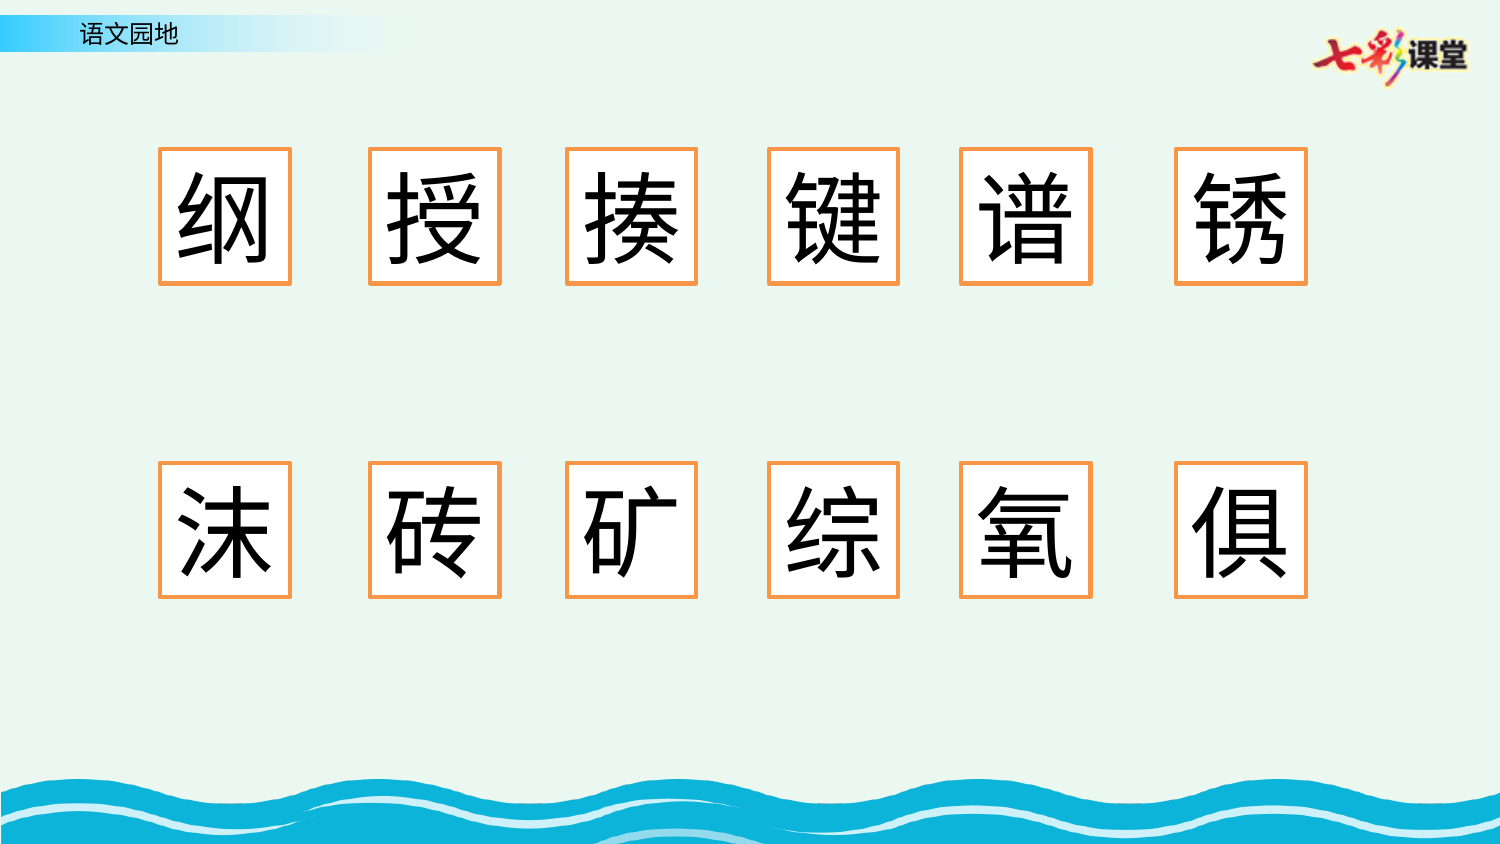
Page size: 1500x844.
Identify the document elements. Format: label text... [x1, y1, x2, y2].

text_box 键 [767, 147, 900, 286]
text_box 俱 [1174, 461, 1308, 599]
text_box 综 [767, 461, 900, 599]
text_box 矿 [565, 461, 698, 599]
text_box 锈 [1174, 147, 1308, 286]
picture [597, 829, 759, 844]
text_box 砖 [368, 461, 502, 599]
text_box 氧 [959, 461, 1093, 599]
text_box 揍 [565, 147, 698, 286]
text_box 授 [368, 147, 502, 286]
picture [1308, 14, 1477, 95]
picture [1, 804, 281, 835]
picture [1, 740, 1500, 803]
text_box 沫 [158, 461, 292, 599]
text_box 纲 [158, 147, 292, 286]
text_box 谱 [959, 147, 1093, 286]
picture [323, 797, 698, 828]
picture [814, 806, 1500, 838]
